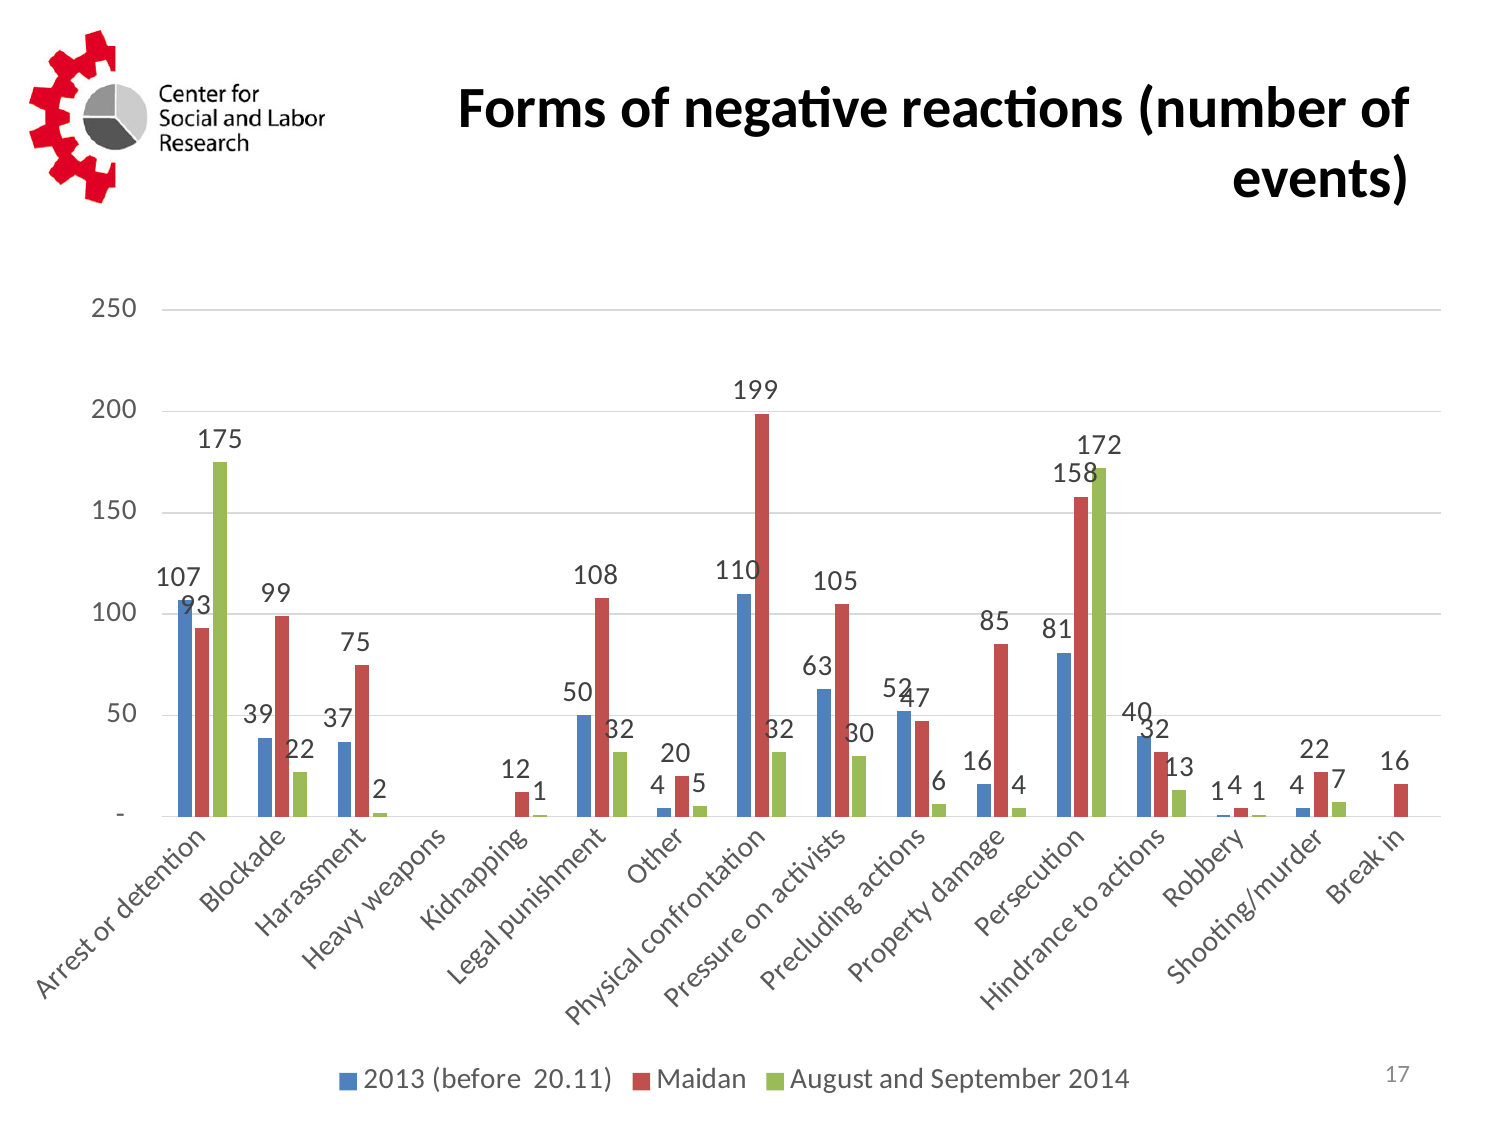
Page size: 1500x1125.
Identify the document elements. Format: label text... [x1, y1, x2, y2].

title Forms of negative reactions (number of events) [336, 45, 1425, 233]
chart [0, 278, 1471, 1103]
picture [29, 30, 326, 204]
